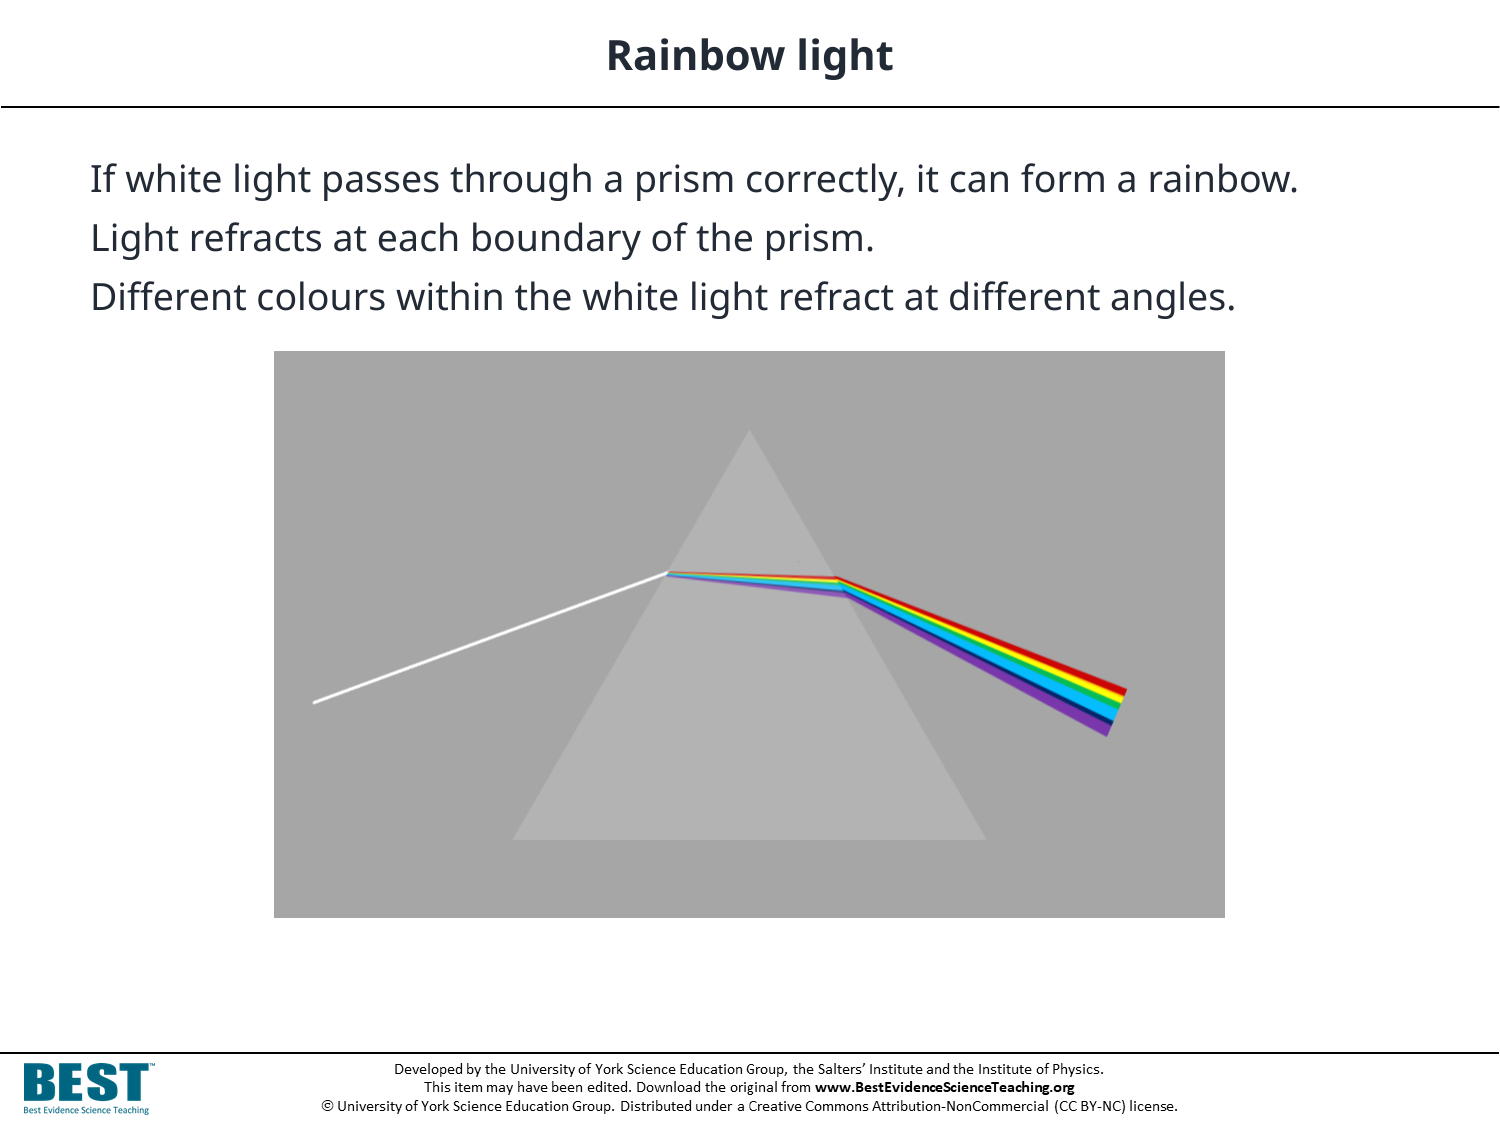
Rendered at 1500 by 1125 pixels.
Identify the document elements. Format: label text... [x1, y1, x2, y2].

picture [0, 106, 1500, 1125]
text_box Rainbow light [26, 0, 1474, 106]
